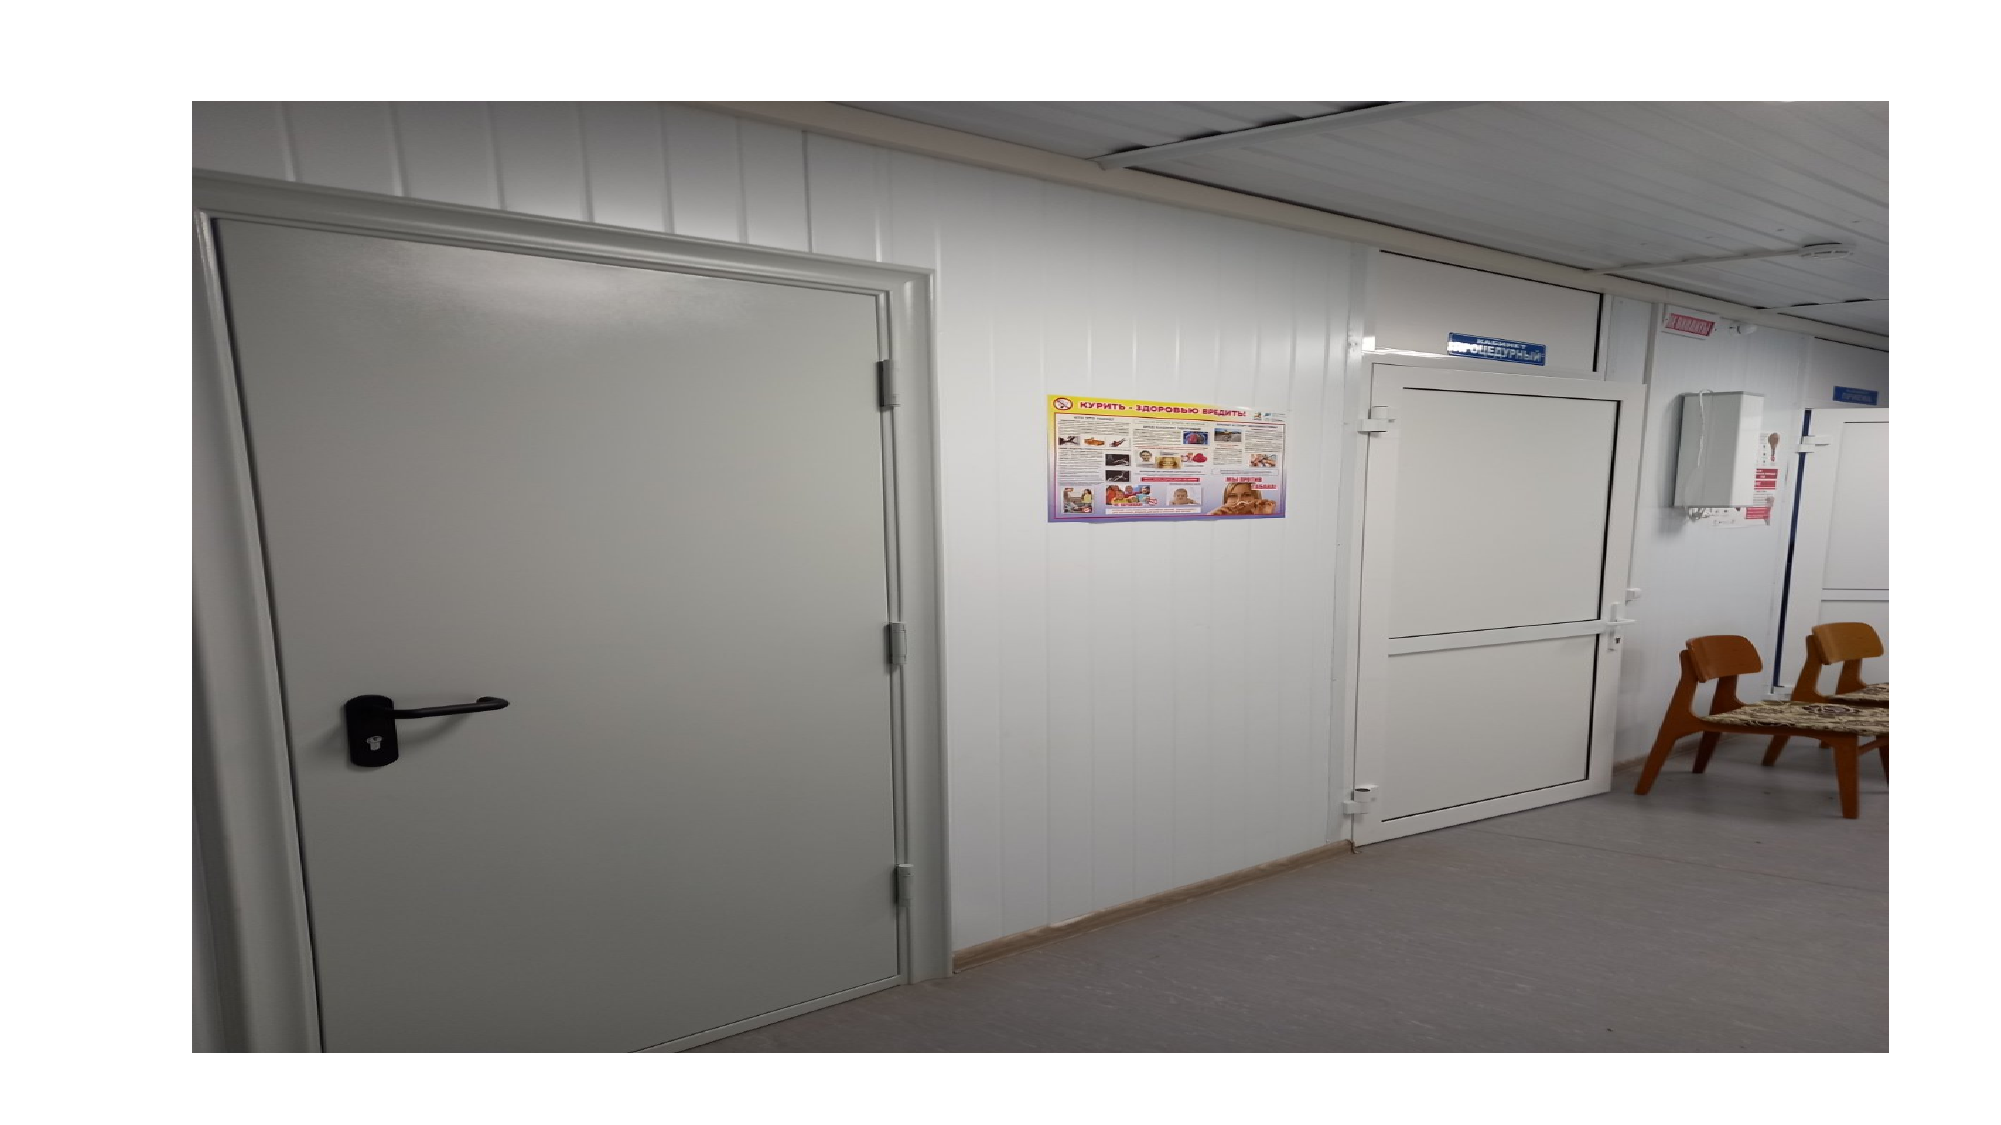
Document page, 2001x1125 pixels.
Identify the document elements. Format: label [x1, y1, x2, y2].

picture [192, 101, 1889, 1053]
